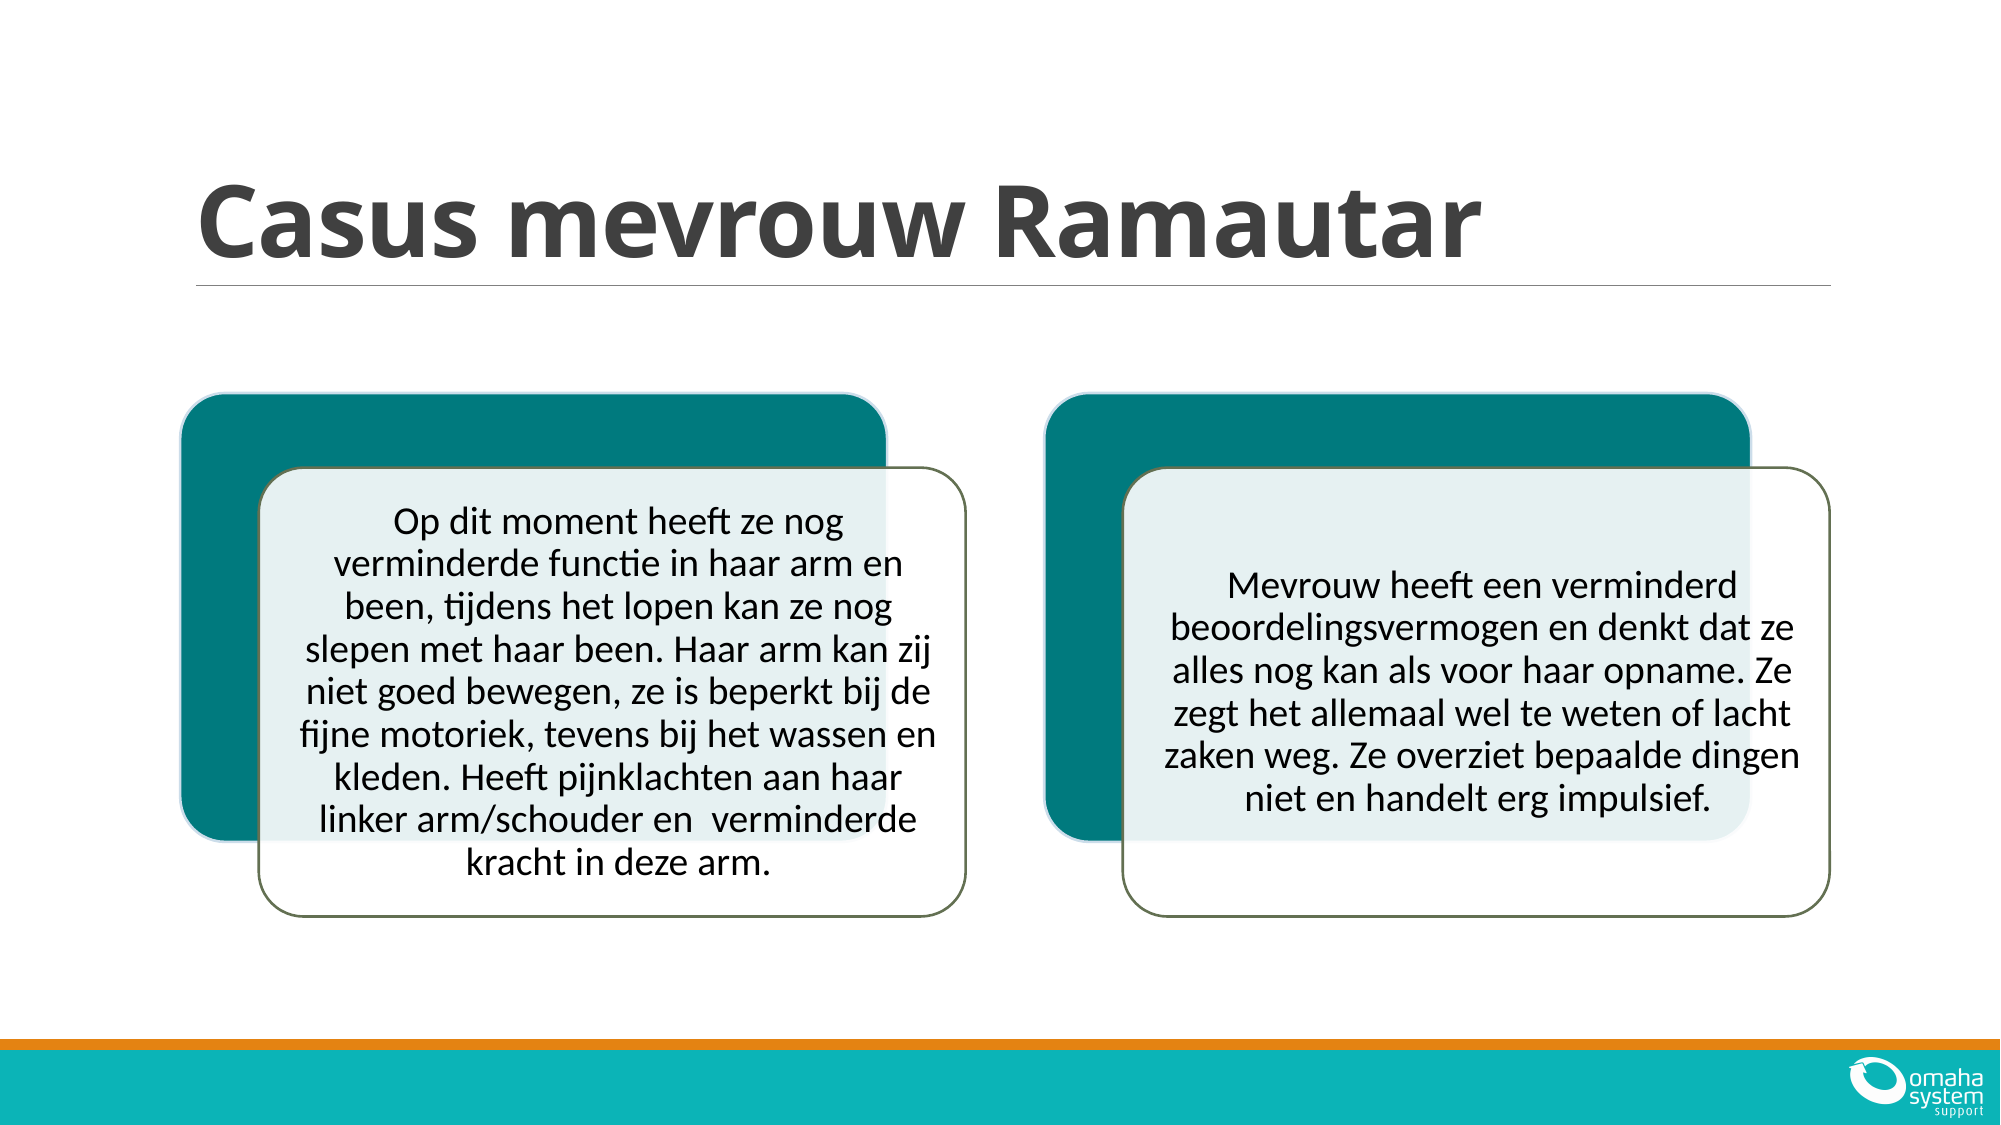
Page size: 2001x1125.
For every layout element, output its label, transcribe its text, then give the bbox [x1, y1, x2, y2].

title Casus mevrouw Ramautar [180, 47, 1830, 285]
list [179, 343, 1831, 966]
text_box [1672, 885, 1965, 1026]
picture [1848, 1057, 1984, 1119]
